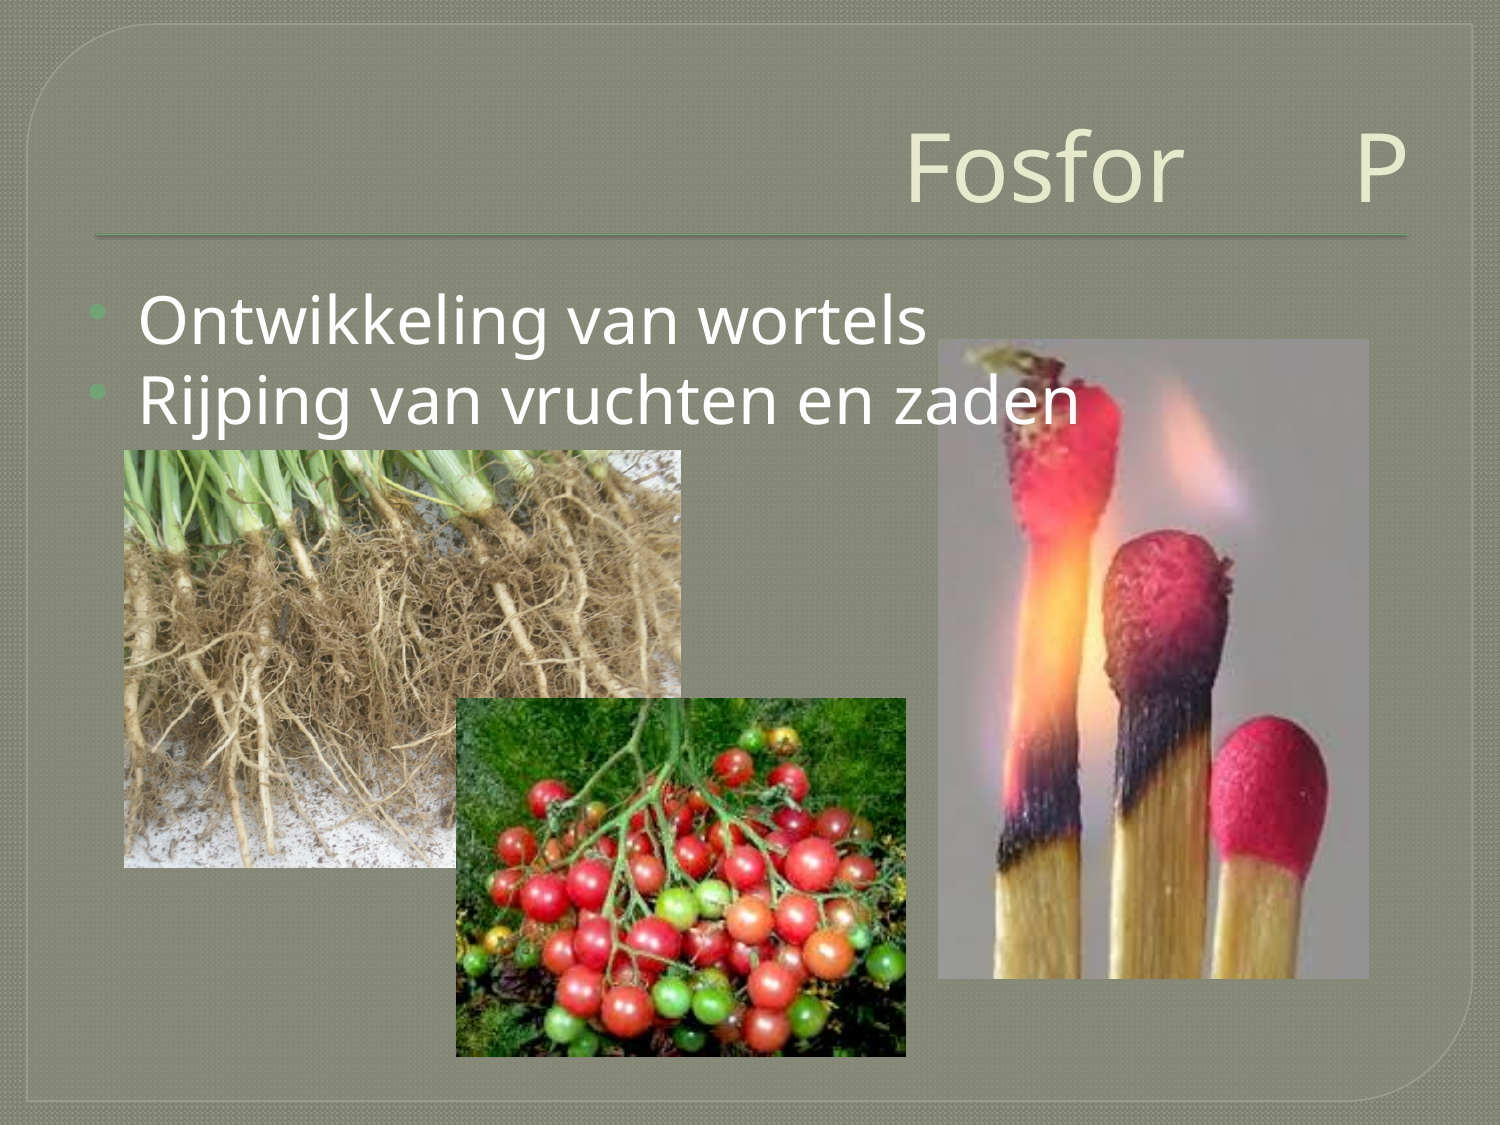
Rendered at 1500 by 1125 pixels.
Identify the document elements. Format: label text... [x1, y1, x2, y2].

picture [938, 339, 1369, 979]
picture [124, 450, 906, 1058]
title Fosfor P [75, 41, 1425, 230]
list Ontwikkeling van wortels Rijping van vruchten en zaden [75, 270, 1425, 1013]
